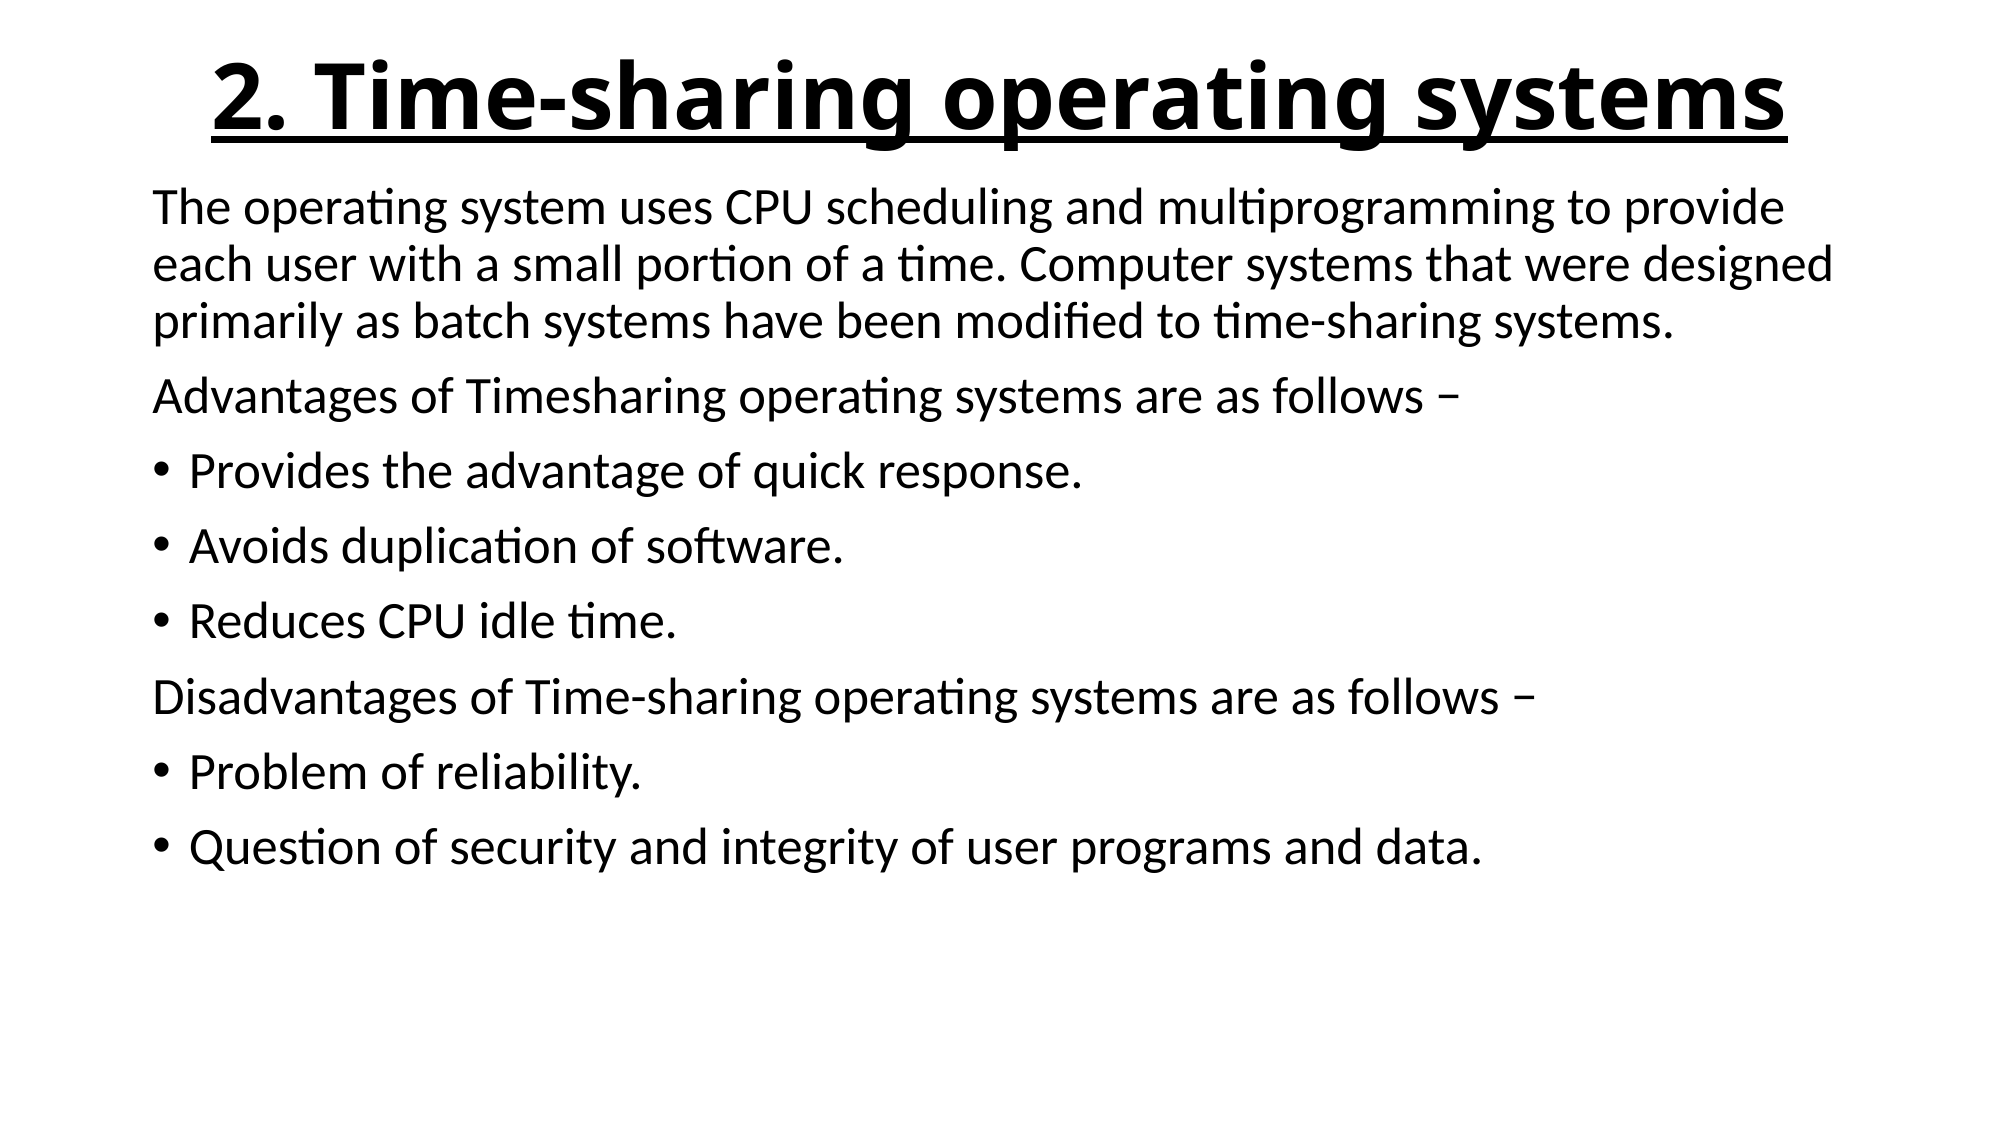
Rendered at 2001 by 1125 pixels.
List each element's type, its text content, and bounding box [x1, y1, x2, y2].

list The operating system uses CPU scheduling and multiprogramming to provide each user with a small portion of a time. Computer systems that were designed primarily as batch systems have been modified to time-sharing systems. Advantages of Timesharing operating systems are as follows − Provides the advantage of quick response. Avoids duplication of software. Reduces CPU idle time. Disadvantages of Time-sharing operating systems are as follows − Problem of reliability. Question of security and integrity of user programs and data. [137, 172, 1863, 1014]
title 2. Time-sharing operating systems [137, 26, 1863, 172]
